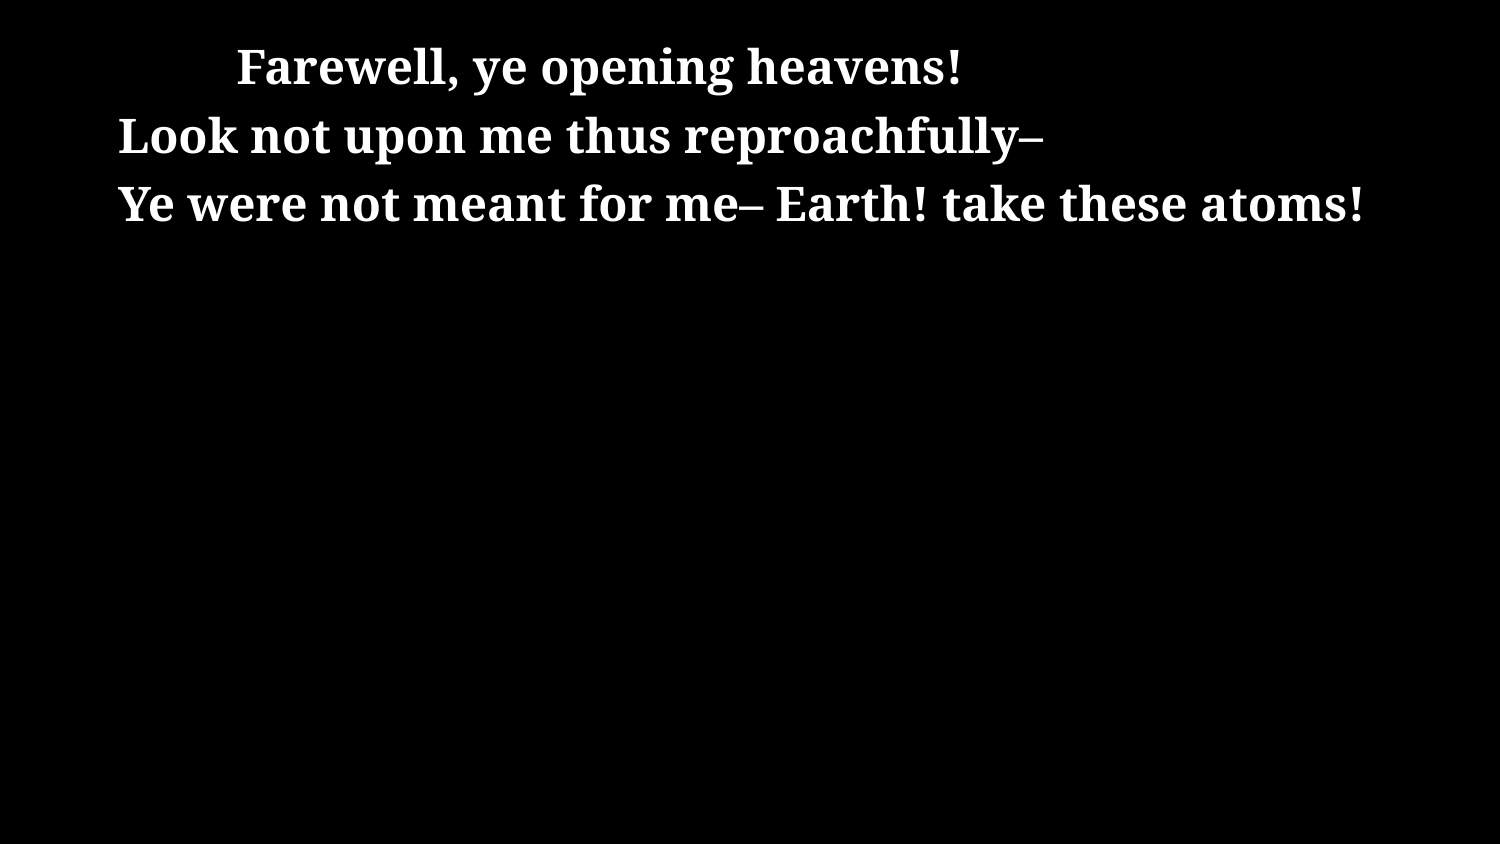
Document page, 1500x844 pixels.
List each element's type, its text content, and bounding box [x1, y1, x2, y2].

title Farewell, ye opening heavens! Look not upon me thus reproachfully– Ye were not meant for me– Earth! take these atoms! [103, 17, 1397, 299]
